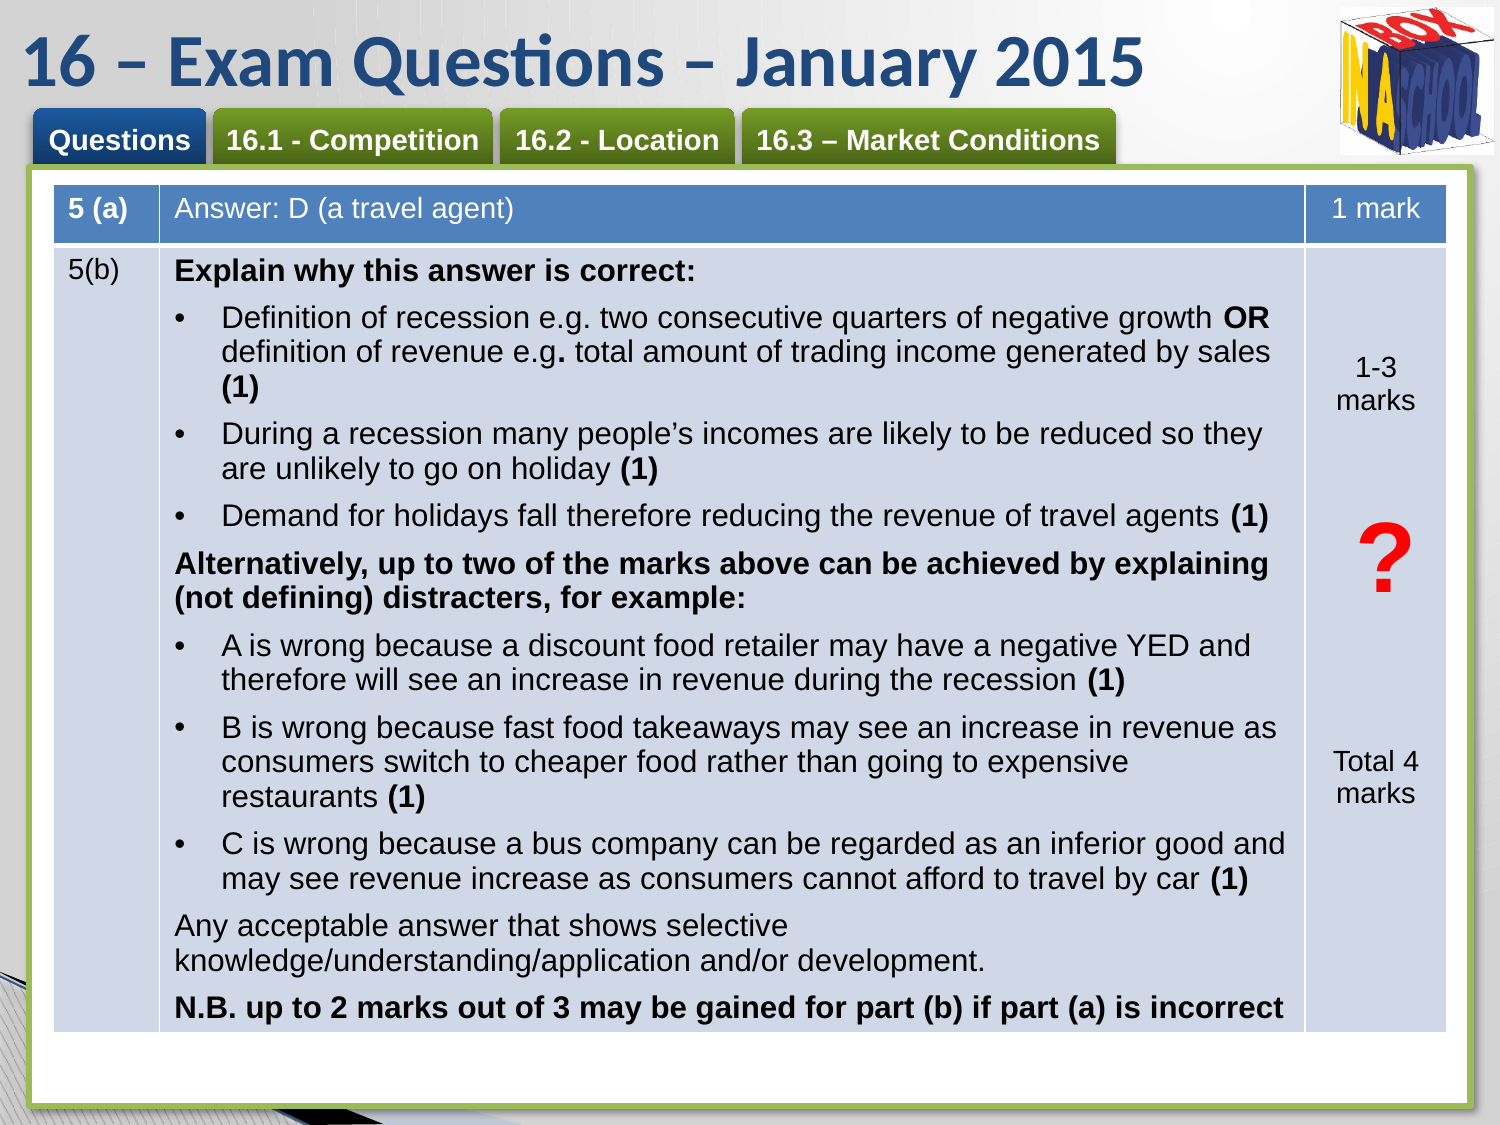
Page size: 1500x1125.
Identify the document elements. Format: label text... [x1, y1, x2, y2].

picture [1340, 7, 1495, 155]
text_box ? [1340, 485, 1435, 620]
table_cell Explain why this answer is correct: Definition of recession e.g. two consecutive quarters of negative growth OR definition of revenue e.g. total amount of trading income generated by sales (1) During a recession many people’s incomes are likely to be reduced so they are unlikely to go on holiday (1) Demand for holidays fall therefore reducing the revenue of travel agents (1) Alternatively, up to two of the marks above can be achieved by explaining (not defining) distracters, for example: A is wrong because a discount food retailer may have a negative YED and therefore will see an increase in revenue during the recession (1) B is wrong because fast food takeaways may see an increase in revenue as consumers switch to cheaper food rather than going to expensive restaurants (1) C is wrong because a bus company can be regarded as an inferior good and may see revenue increase as consumers cannot afford to travel by car (1) Any acceptable answer that shows selective knowledge/understanding/application and/or development. N.B. up to 2 marks out of 3 may be gained for part (b) if part (a) is incorrect [160, 248, 1304, 1032]
table_header 5 (a) [54, 185, 159, 243]
table_header 1 mark [1306, 185, 1446, 243]
table_header Answer: D (a travel agent) [160, 185, 1304, 243]
title 16 – Exam Questions – January 2015 [5, 11, 1270, 102]
table_cell 5(b) [54, 248, 159, 1032]
picture [281, 1114, 303, 1125]
table_cell 1-3 marks Total 4 marks [1306, 248, 1446, 1032]
